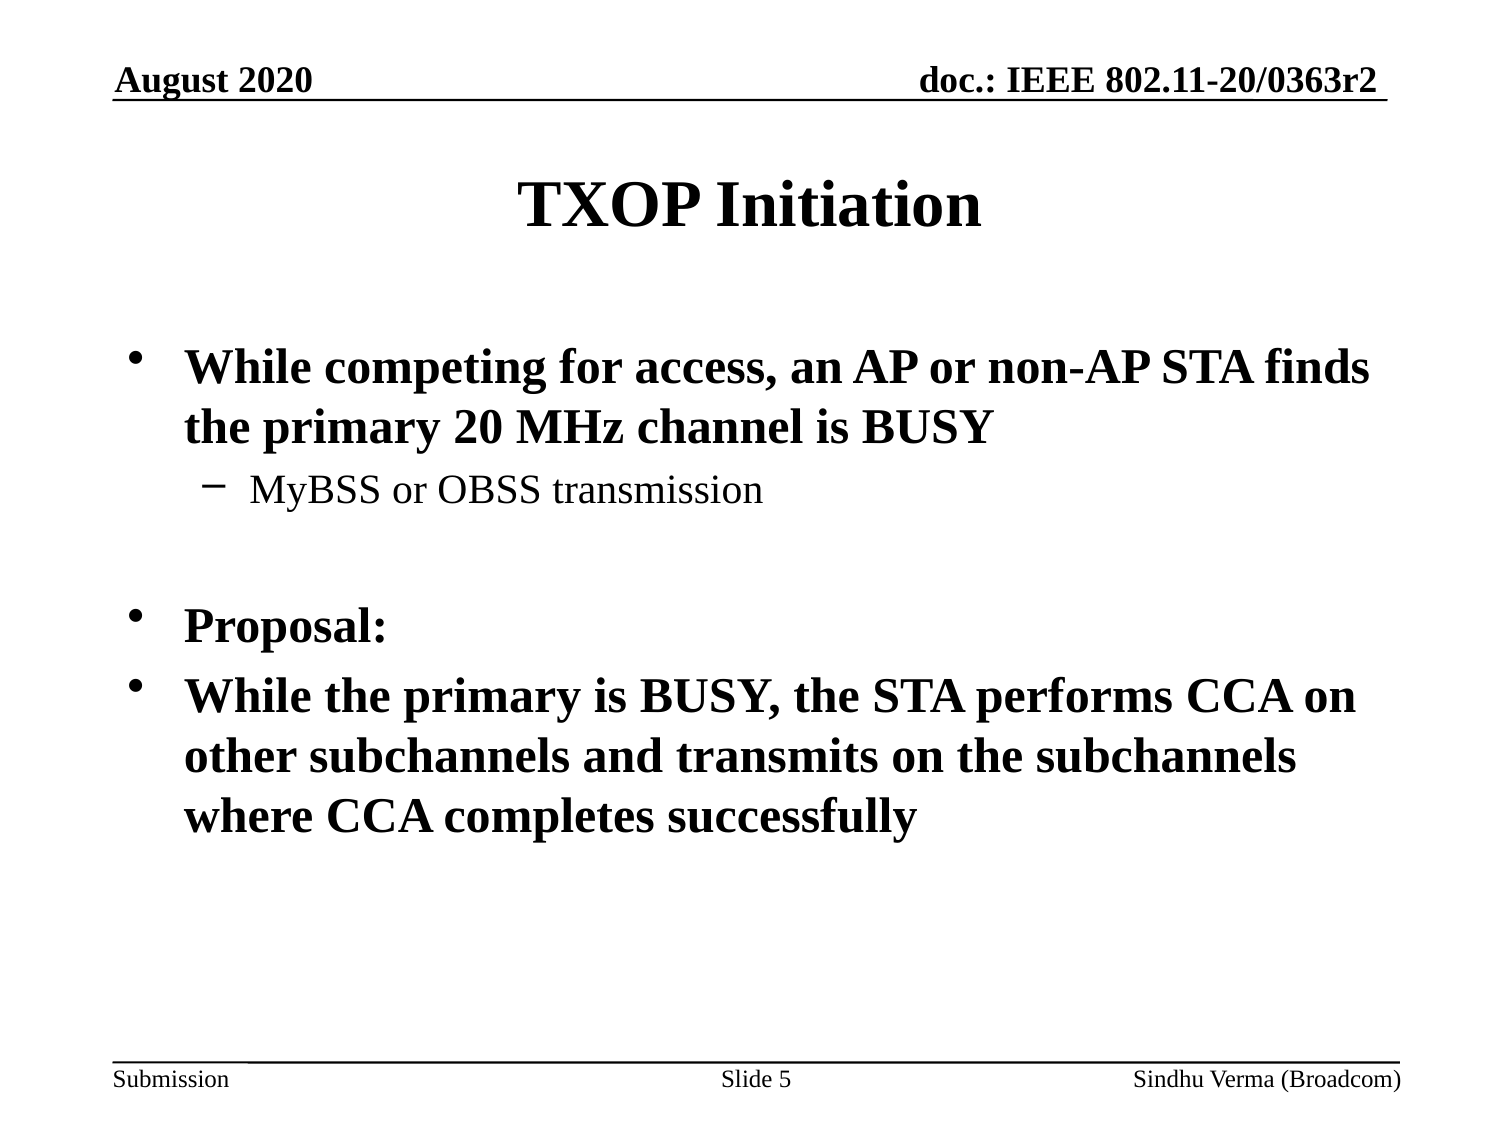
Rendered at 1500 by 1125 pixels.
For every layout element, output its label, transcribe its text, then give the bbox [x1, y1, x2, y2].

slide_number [114, 54, 316, 101]
footer Sindhu Verma (Broadcom) [1129, 1061, 1402, 1093]
title TXOP Initiation [112, 112, 1388, 288]
slide_number Slide 5 [712, 1061, 800, 1093]
list While competing for access, an AP or non-AP STA finds the primary 20 MHz channel is BUSY MyBSS or OBSS transmission Proposal: While the primary is BUSY, the STA performs CCA on other subchannels and transmits on the subchannels where CCA completes successfully [112, 326, 1388, 1002]
